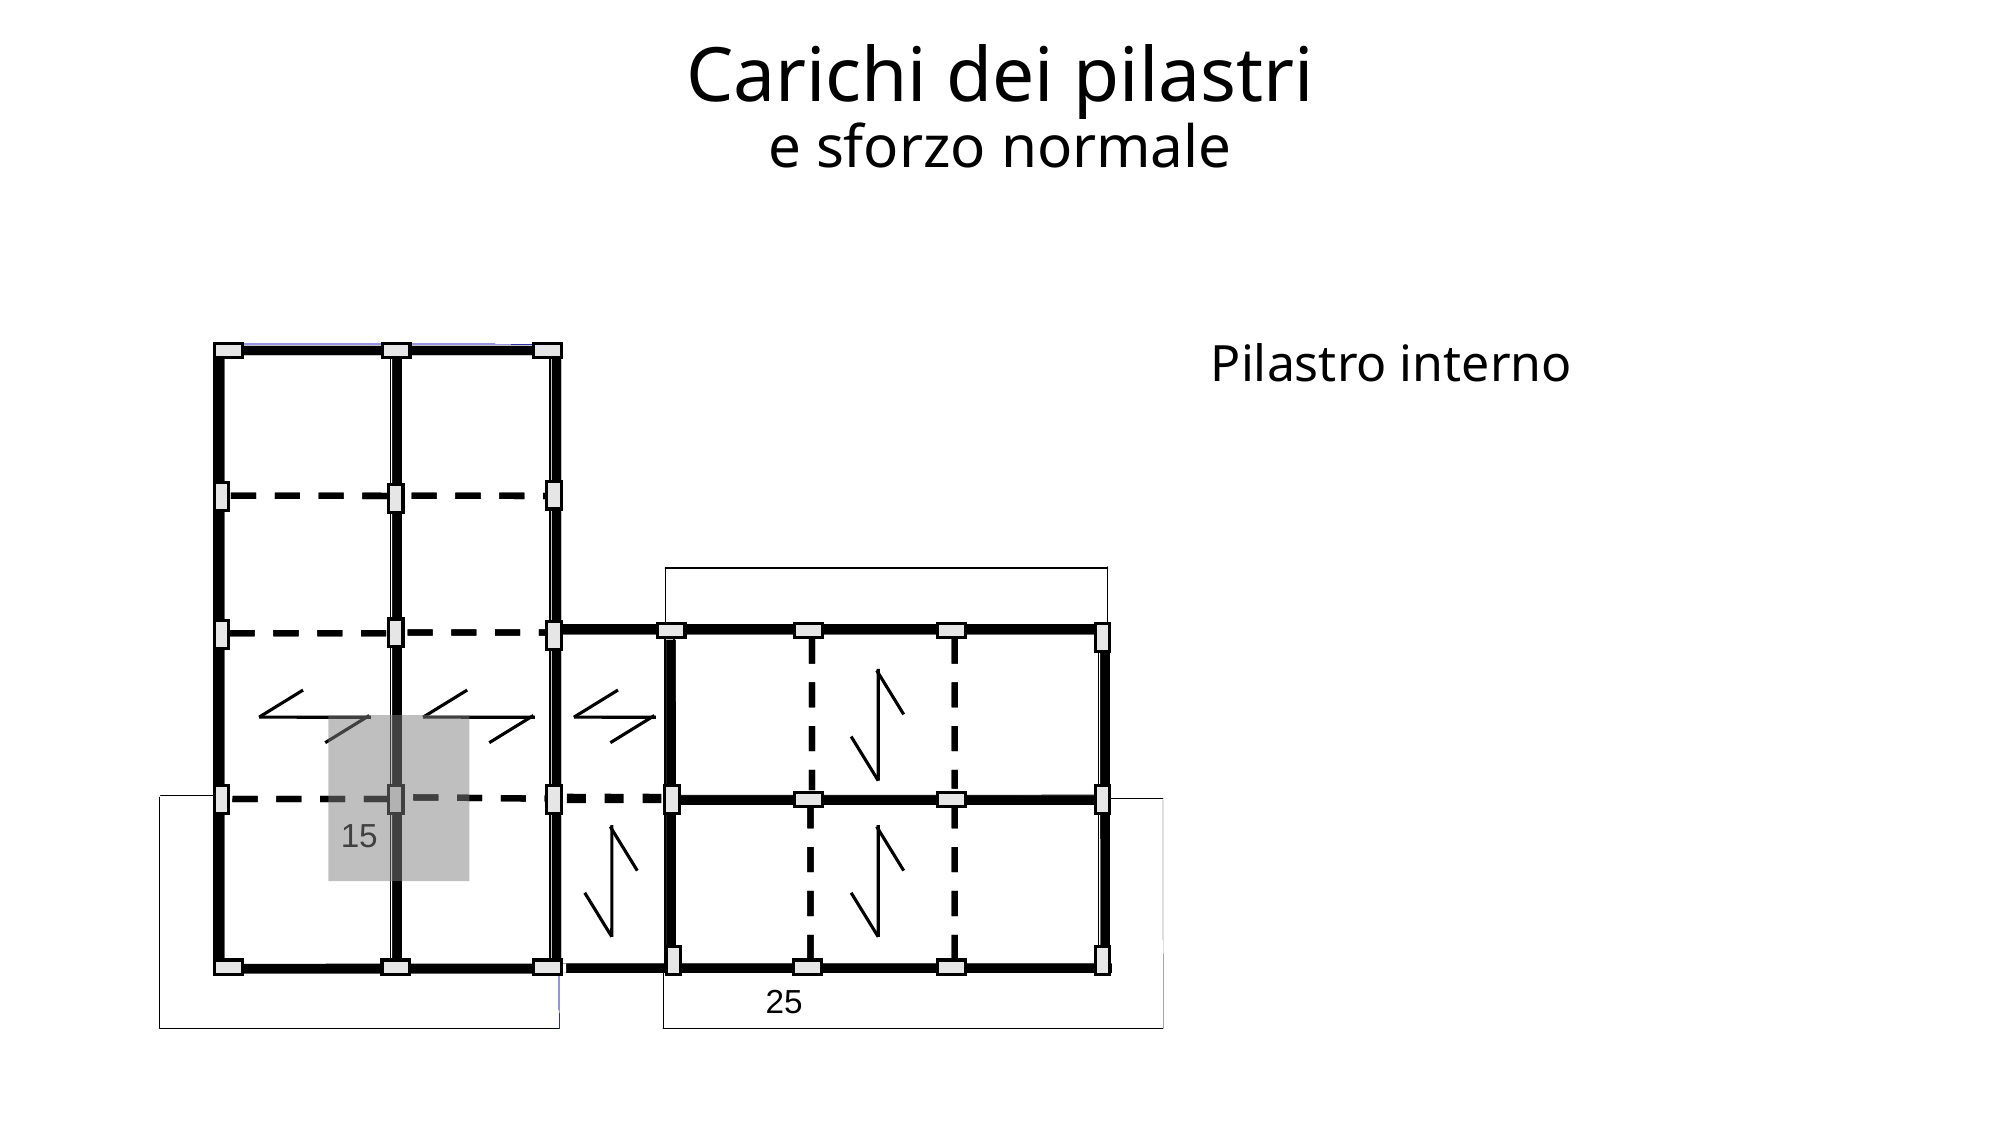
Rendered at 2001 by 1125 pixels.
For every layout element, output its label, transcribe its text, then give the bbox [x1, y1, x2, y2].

text_box Pilastro interno [1196, 324, 1858, 482]
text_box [214, 343, 1110, 975]
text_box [104, 341, 1204, 1069]
title Carichi dei pilastri e sforzo normale [137, 0, 1863, 218]
